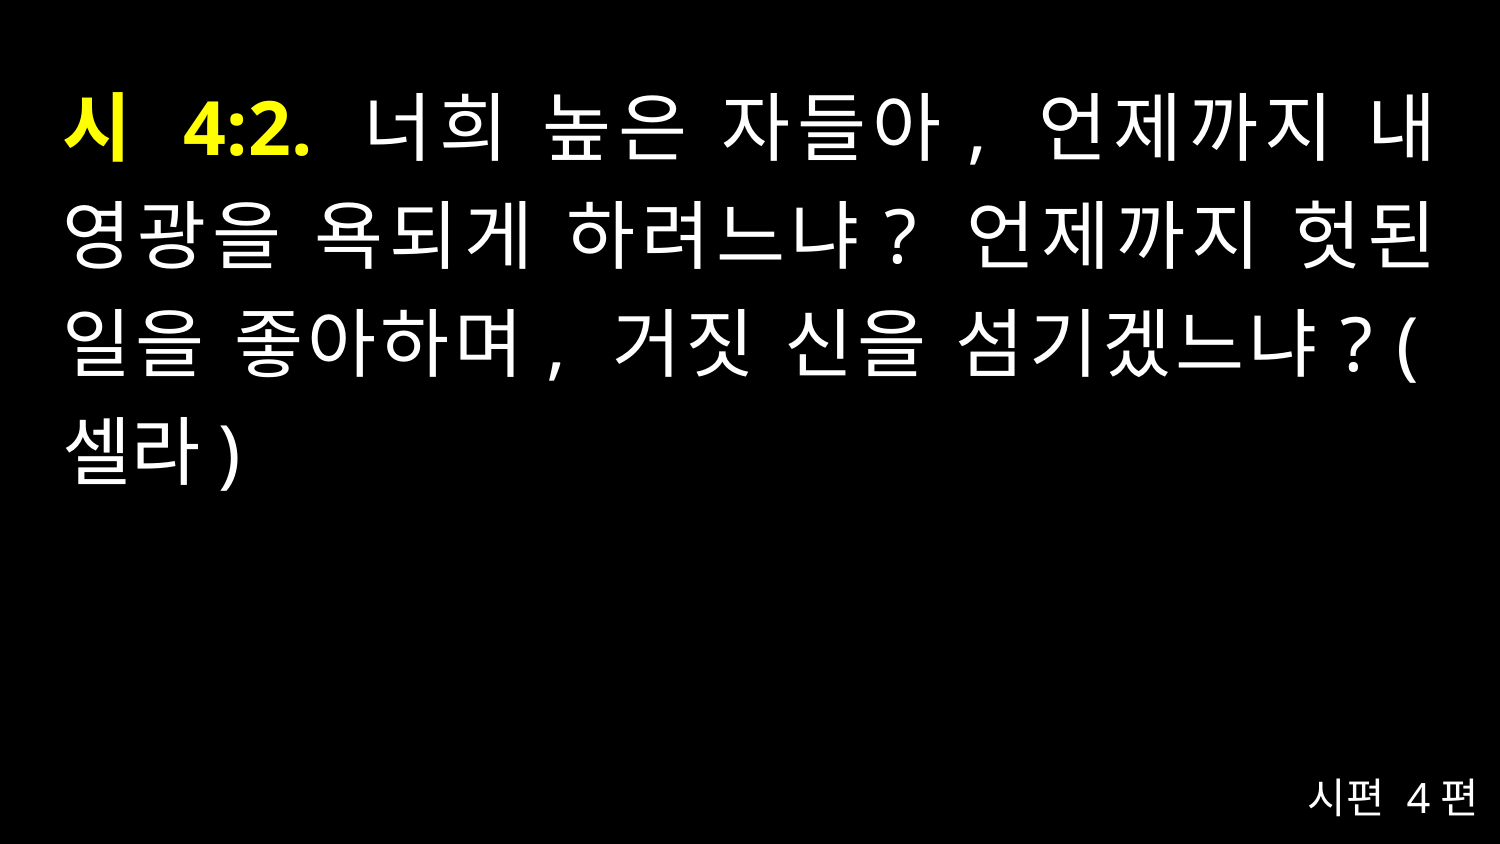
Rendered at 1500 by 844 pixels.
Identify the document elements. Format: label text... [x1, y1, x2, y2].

subtitle 시편 4편 [916, 770, 1500, 844]
title 시 4:2. 너희 높은 자들아, 언제까지 내 영광을 욕되게 하려느냐? 언제까지 헛된 일을 좋아하며, 거짓 신을 섬기겠느냐? (셀라) [0, 0, 1500, 844]
